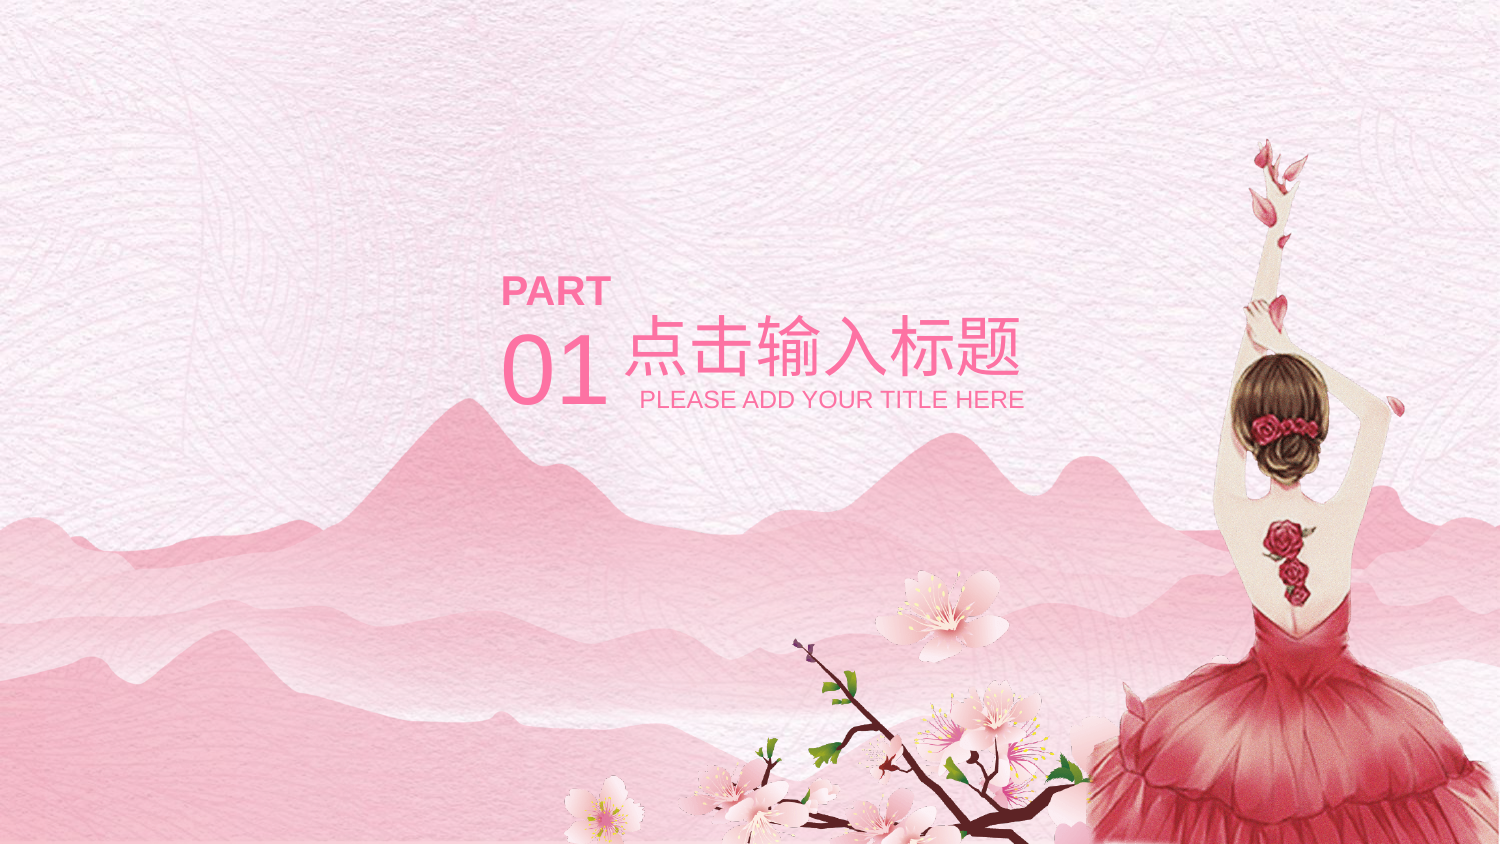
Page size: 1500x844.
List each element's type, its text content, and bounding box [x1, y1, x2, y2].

text_box 点击输入标题 [572, 296, 1049, 354]
text_box 01 [436, 296, 572, 354]
text_box PART [447, 256, 664, 322]
picture [0, 0, 1500, 844]
